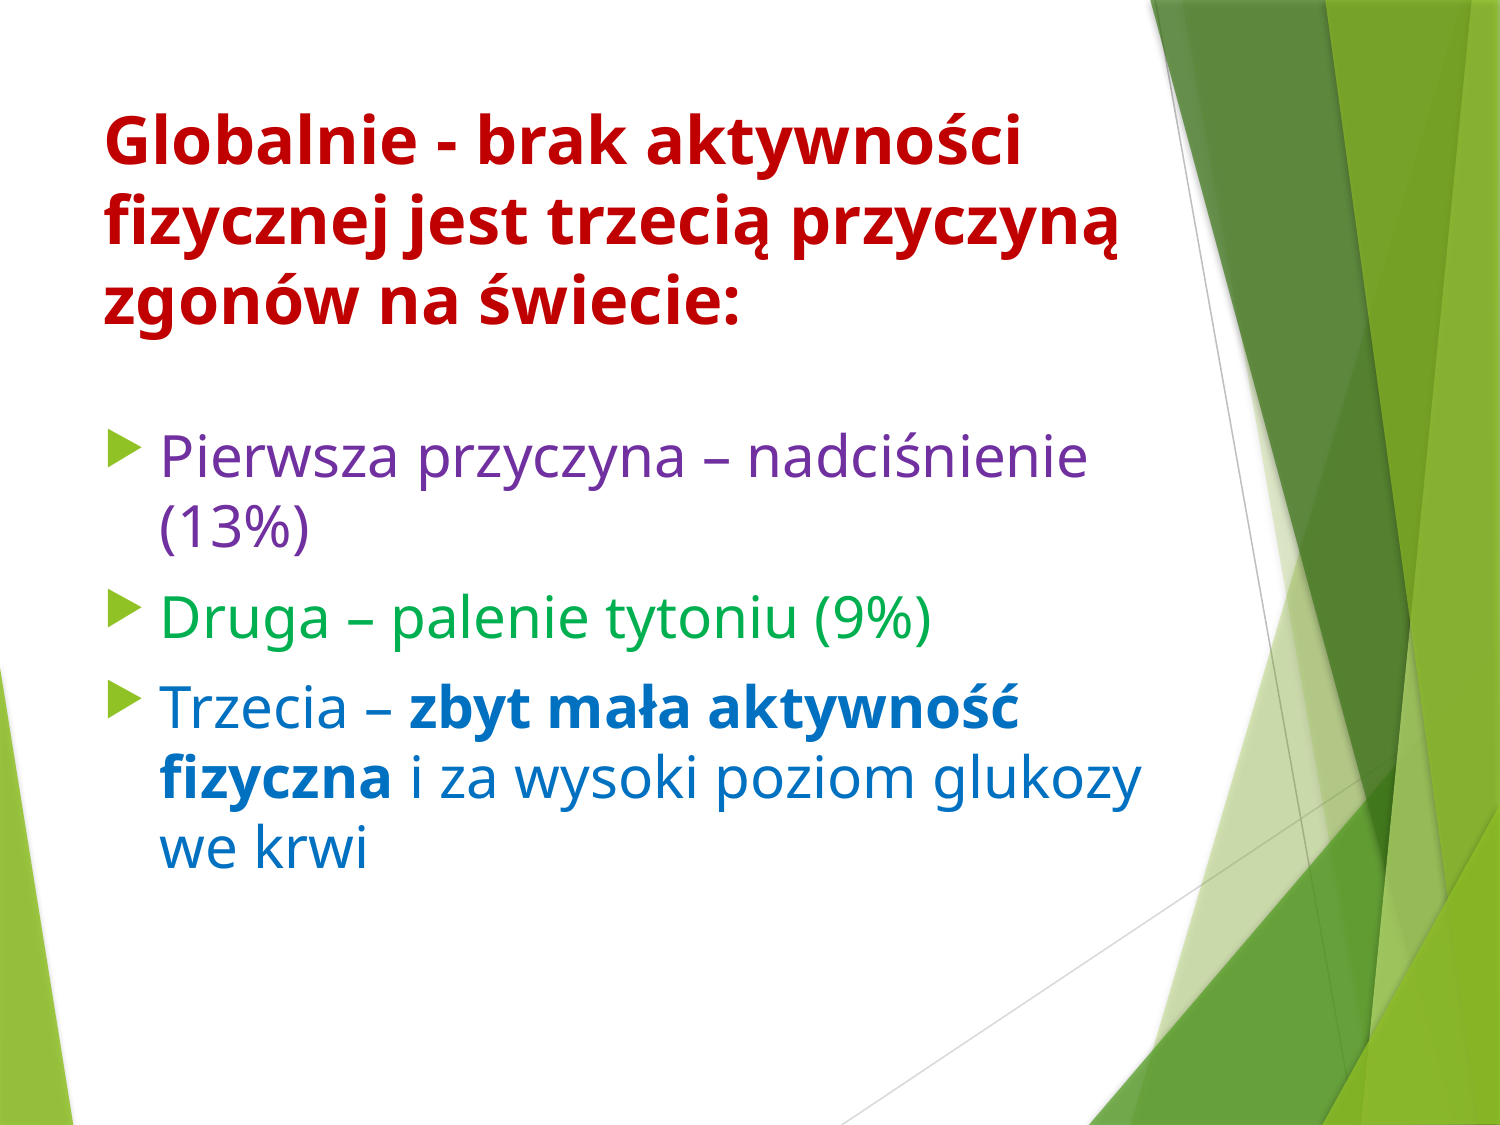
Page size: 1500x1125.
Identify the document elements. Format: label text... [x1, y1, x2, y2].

list Globalnie - brak aktywności fizycznej jest trzecią przyczyną zgonów na świecie: Pierwsza przyczyna – nadciśnienie (13%) Druga – palenie tytoniu (9%) Trzecia – zbyt mała aktywność fizyczna i za wysoki poziom glukozy we krwi [88, 90, 1223, 1035]
